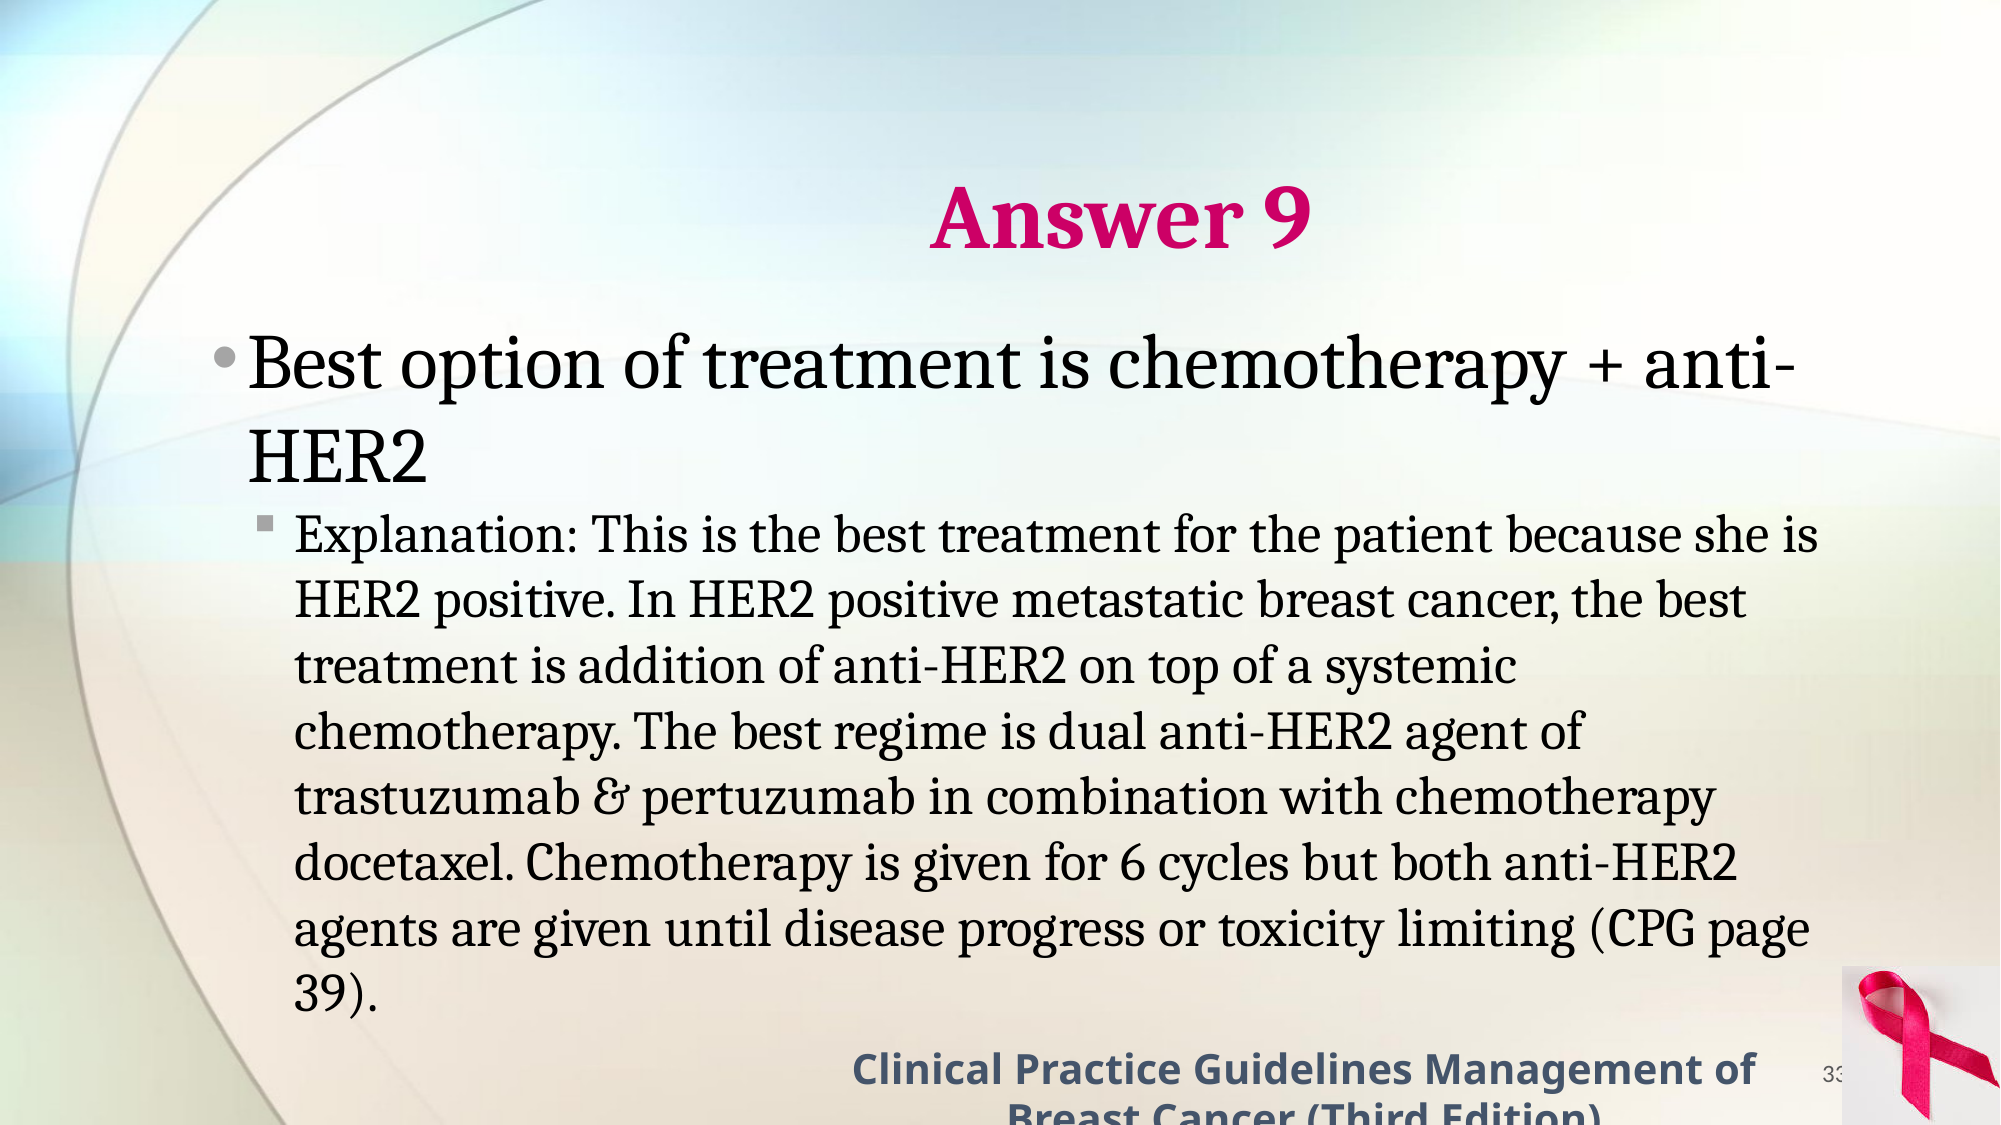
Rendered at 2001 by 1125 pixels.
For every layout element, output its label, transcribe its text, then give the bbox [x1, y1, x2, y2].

title Answer 9 [381, 103, 1863, 321]
slide_number 33 [1820, 1042, 1832, 1103]
picture [0, 0, 2001, 1125]
list Best option of treatment is chemotherapy + anti-HER2 Explanation: This is the best treatment for the patient because she is HER2 positive. In HER2 positive metastatic breast cancer, the best treatment is addition of anti-HER2 on top of a systemic chemotherapy. The best regime is dual anti-HER2 agent of trastuzumab & pertuzumab in combination with chemotherapy docetaxel. Chemotherapy is given for 6 cycles but both anti-HER2 agents are given until disease progress or toxicity limiting (CPG page 39). [196, 302, 1843, 1036]
text_box Clinical Practice Guidelines Management of Breast Cancer (Third Edition) [788, 1035, 1820, 1125]
